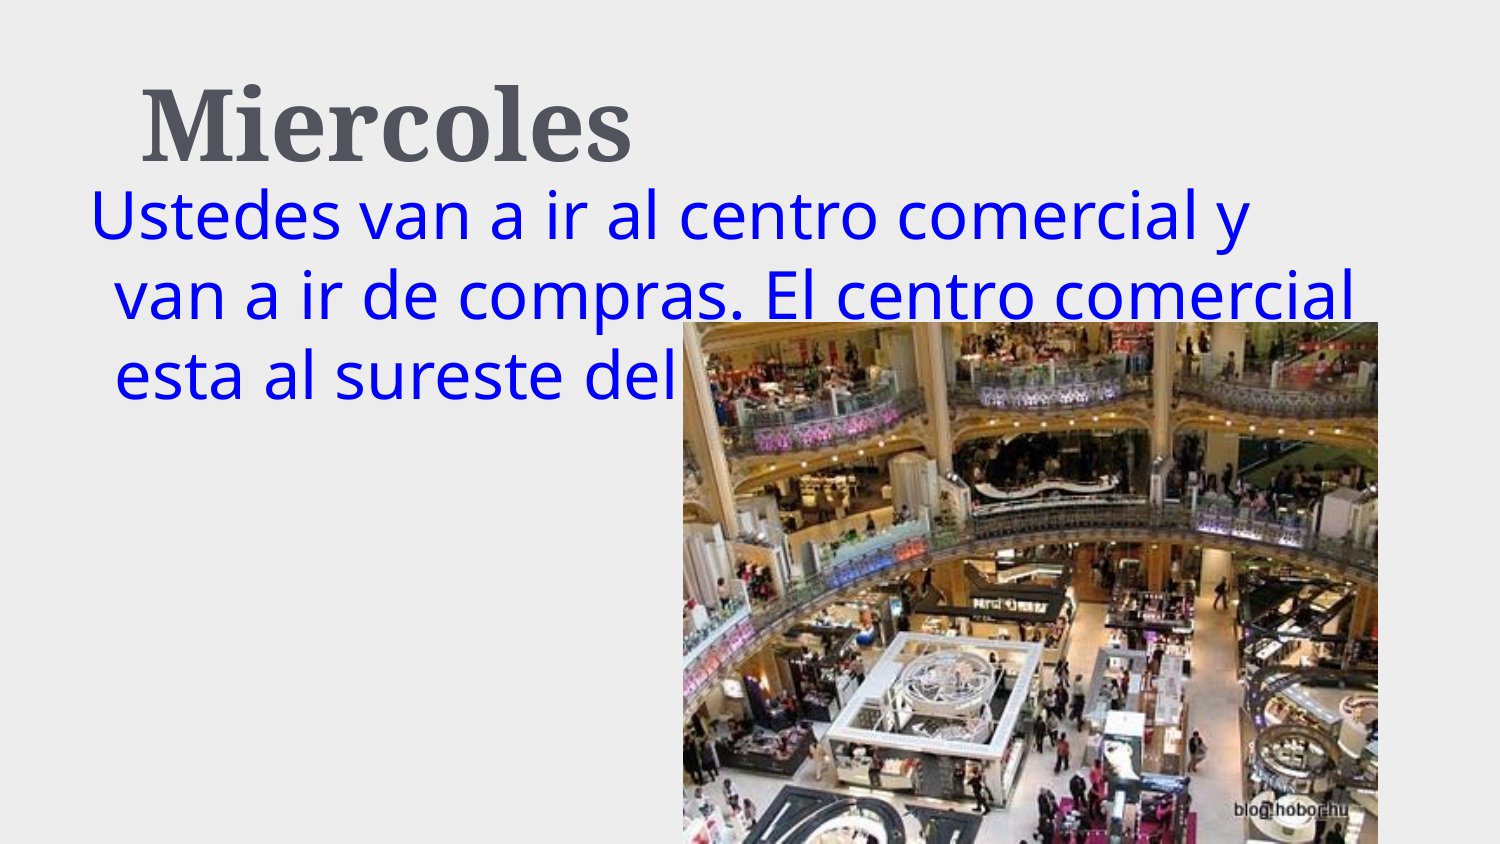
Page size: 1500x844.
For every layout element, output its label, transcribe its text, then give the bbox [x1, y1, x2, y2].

list Ustedes van a ir al centro comercial y van a ir de compras. El centro comercial esta al sureste del hotel. [43, 157, 1394, 753]
picture [682, 322, 1378, 844]
title Miercoles [75, 25, 1425, 197]
